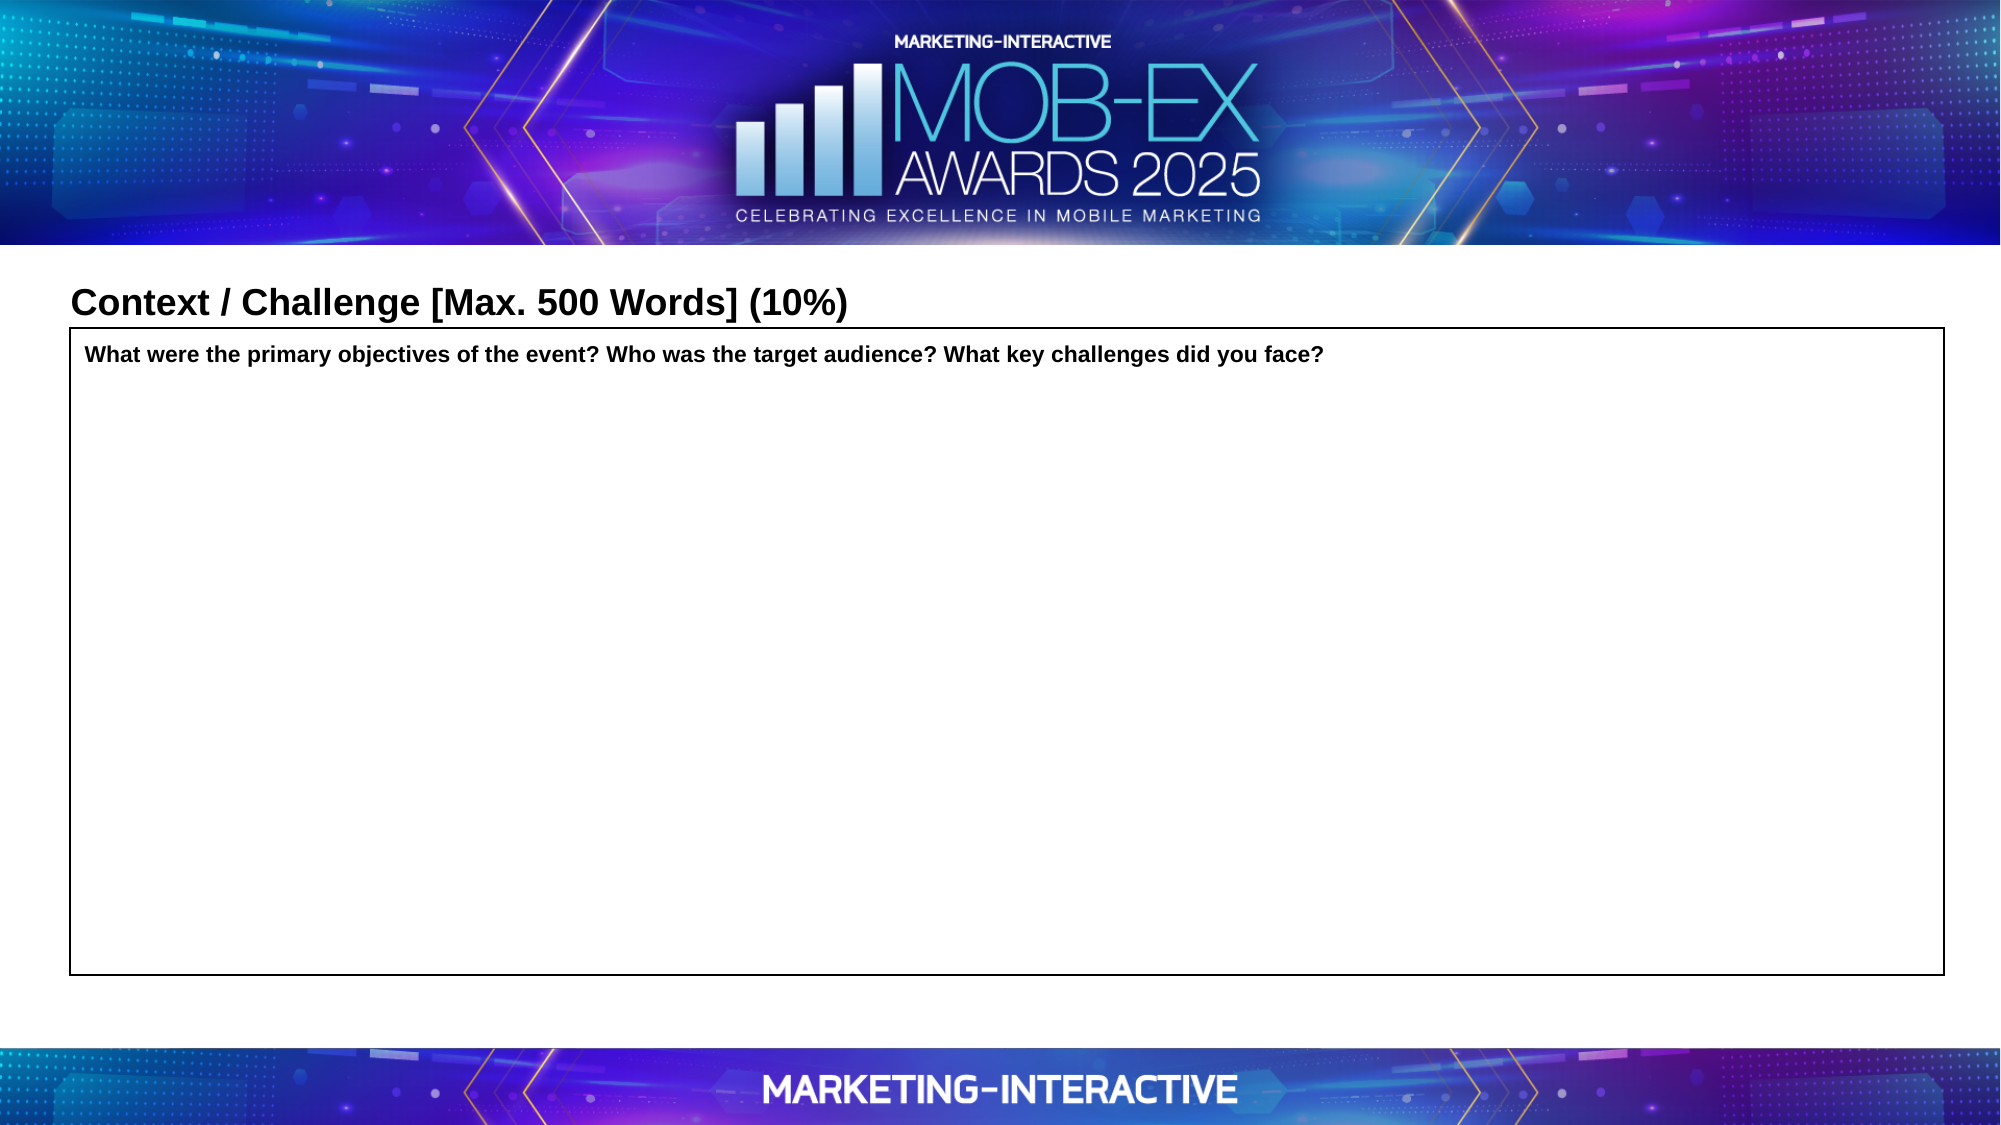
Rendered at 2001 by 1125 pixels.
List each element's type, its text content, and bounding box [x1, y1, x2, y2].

text_box What were the primary objectives of the event? Who was the target audience? What key challenges did you face? [69, 332, 1541, 375]
text_box Context / Challenge [Max. 500 Words] (10%) [55, 263, 1056, 330]
text_box [69, 327, 1945, 976]
picture [0, 0, 2001, 1125]
